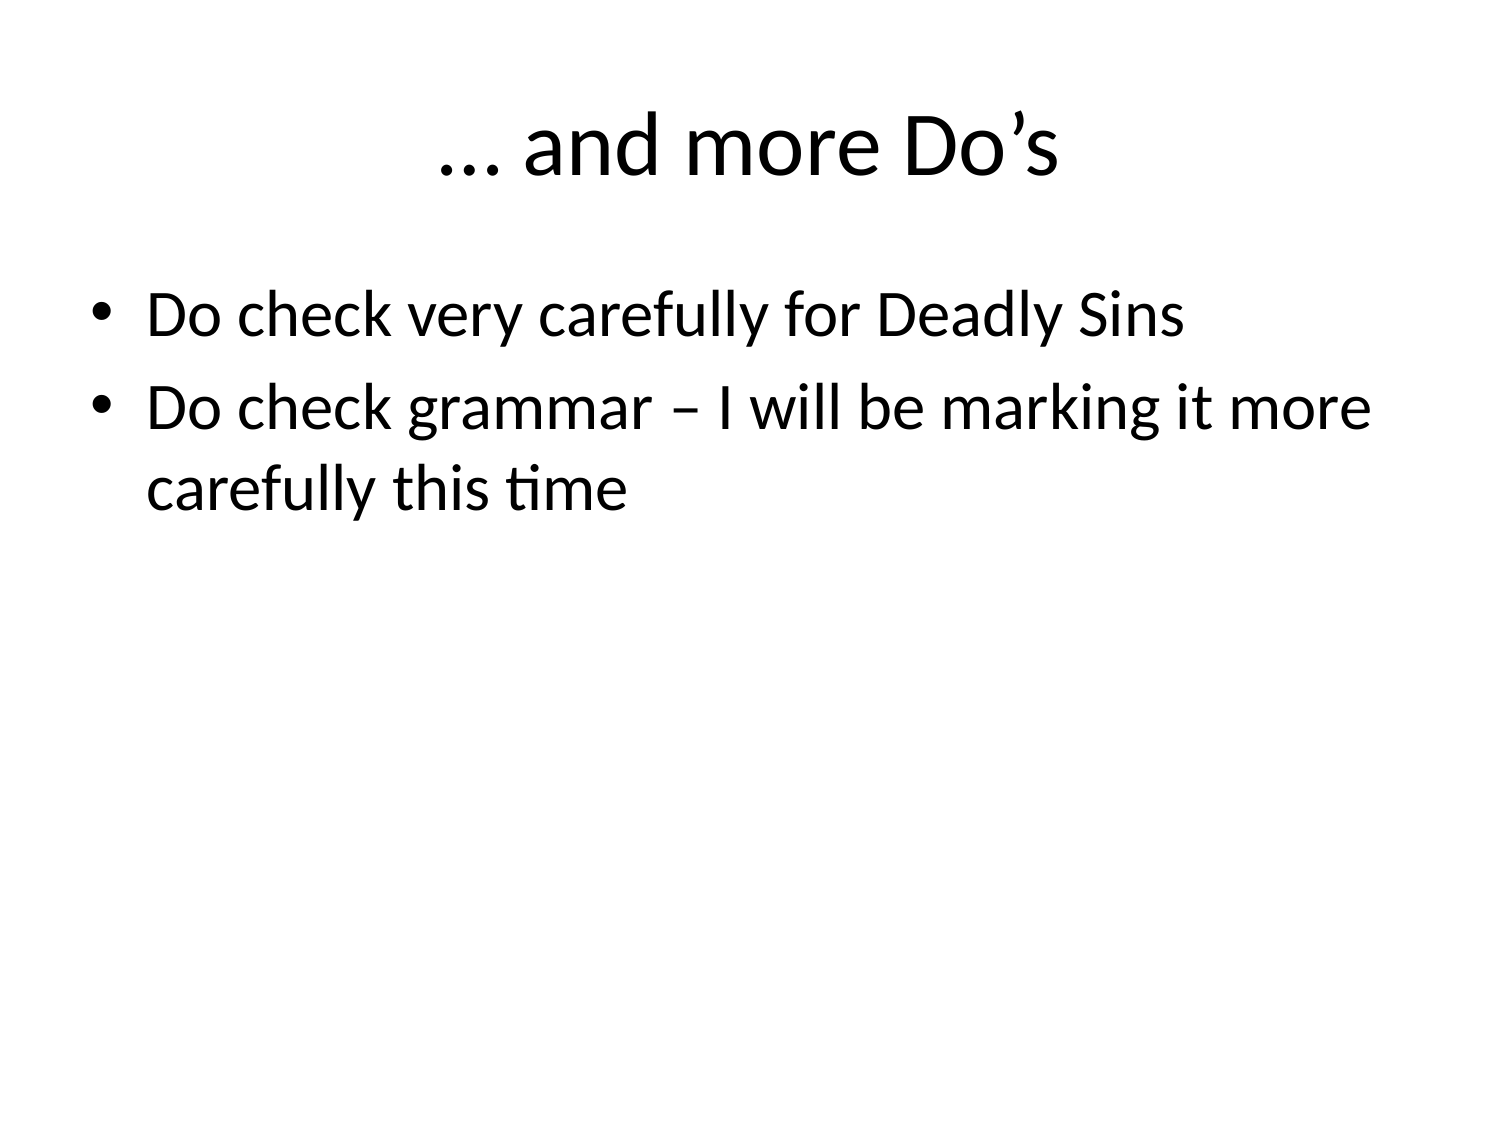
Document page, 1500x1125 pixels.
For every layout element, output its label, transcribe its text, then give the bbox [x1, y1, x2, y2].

list Do check very carefully for Deadly Sins Do check grammar – I will be marking it more carefully this time [75, 262, 1425, 1005]
title … and more Do’s [75, 45, 1425, 233]
